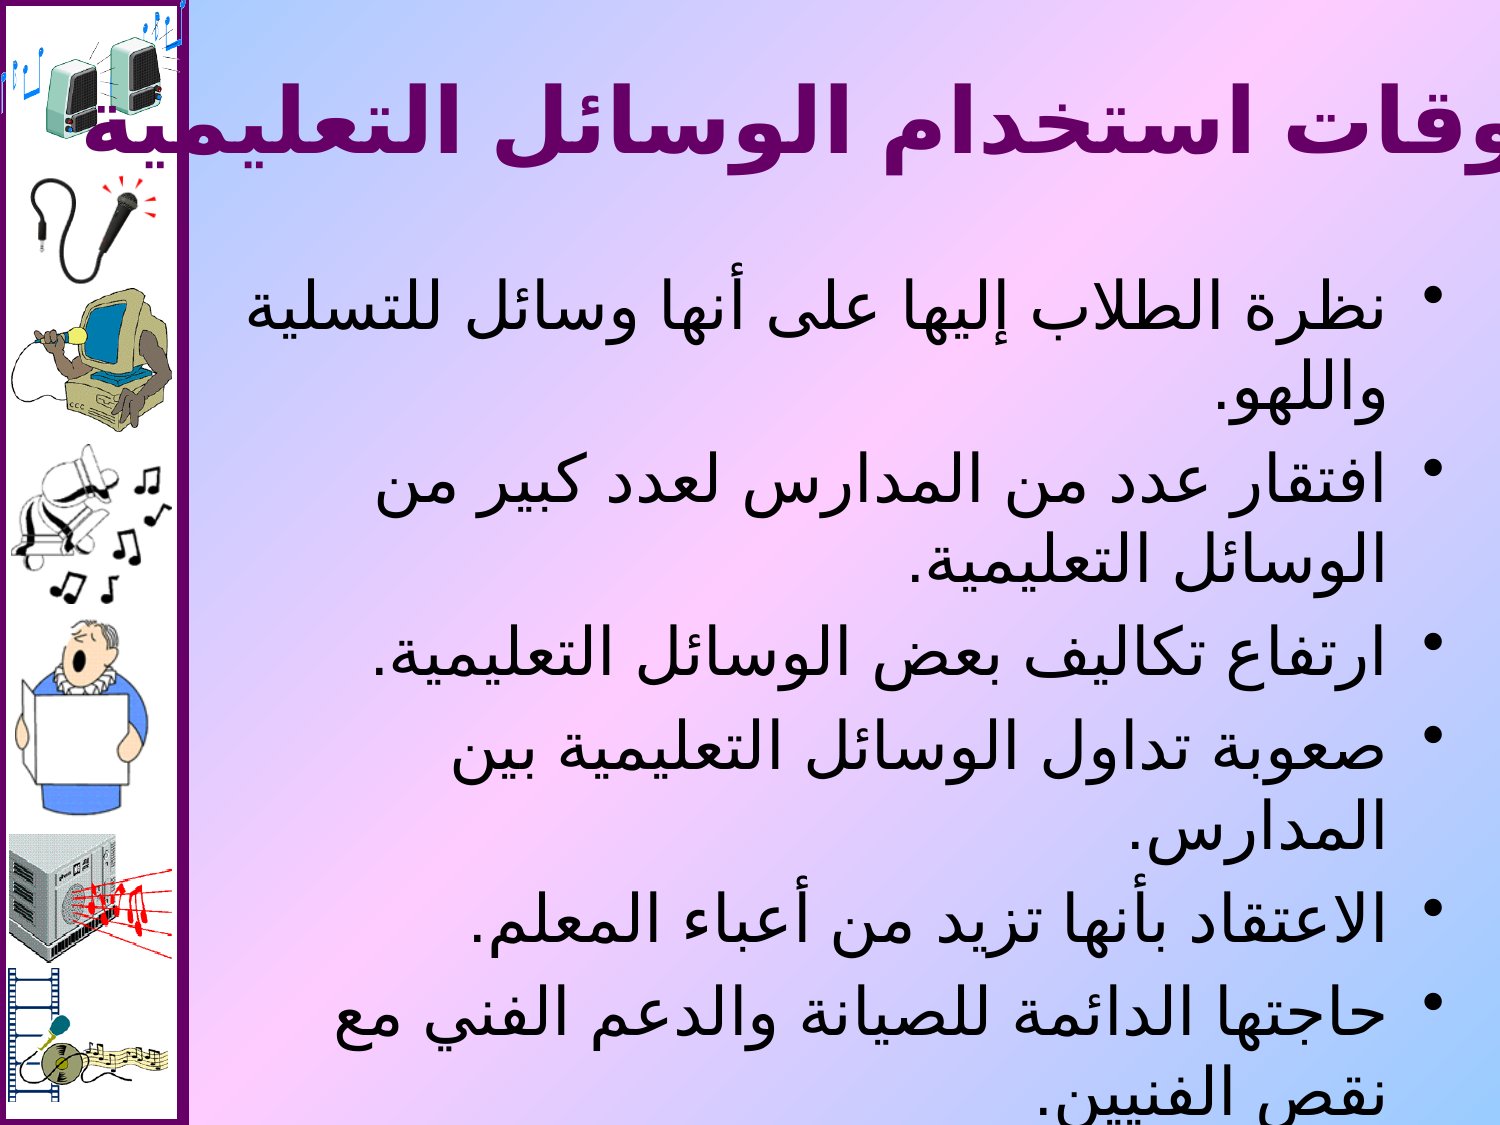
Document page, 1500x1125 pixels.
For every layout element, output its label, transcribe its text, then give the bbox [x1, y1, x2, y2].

text_box معوقات استخدام الوسائل التعليمية [190, 54, 1500, 180]
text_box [0, 0, 187, 1125]
text_box نظرة الطلاب إليها على أنها وسائل للتسلية واللهو. افتقار عدد من المدارس لعدد كبير من الوسائل التعليمية. ارتفاع تكاليف بعض الوسائل التعليمية. صعوبة تداول الوسائل التعليمية بين المدارس. الاعتقاد بأنها تزيد من أعباء المعلم. حاجتها الدائمة للصيانة والدعم الفني مع نقص الفنيين. تركيز الاختبارات على اللفظية وتكرار ما تم حفظه, مما يدفع المعلمين إلى الشرح اللفظي وعدم استخدام الوسائل. [190, 255, 1461, 952]
